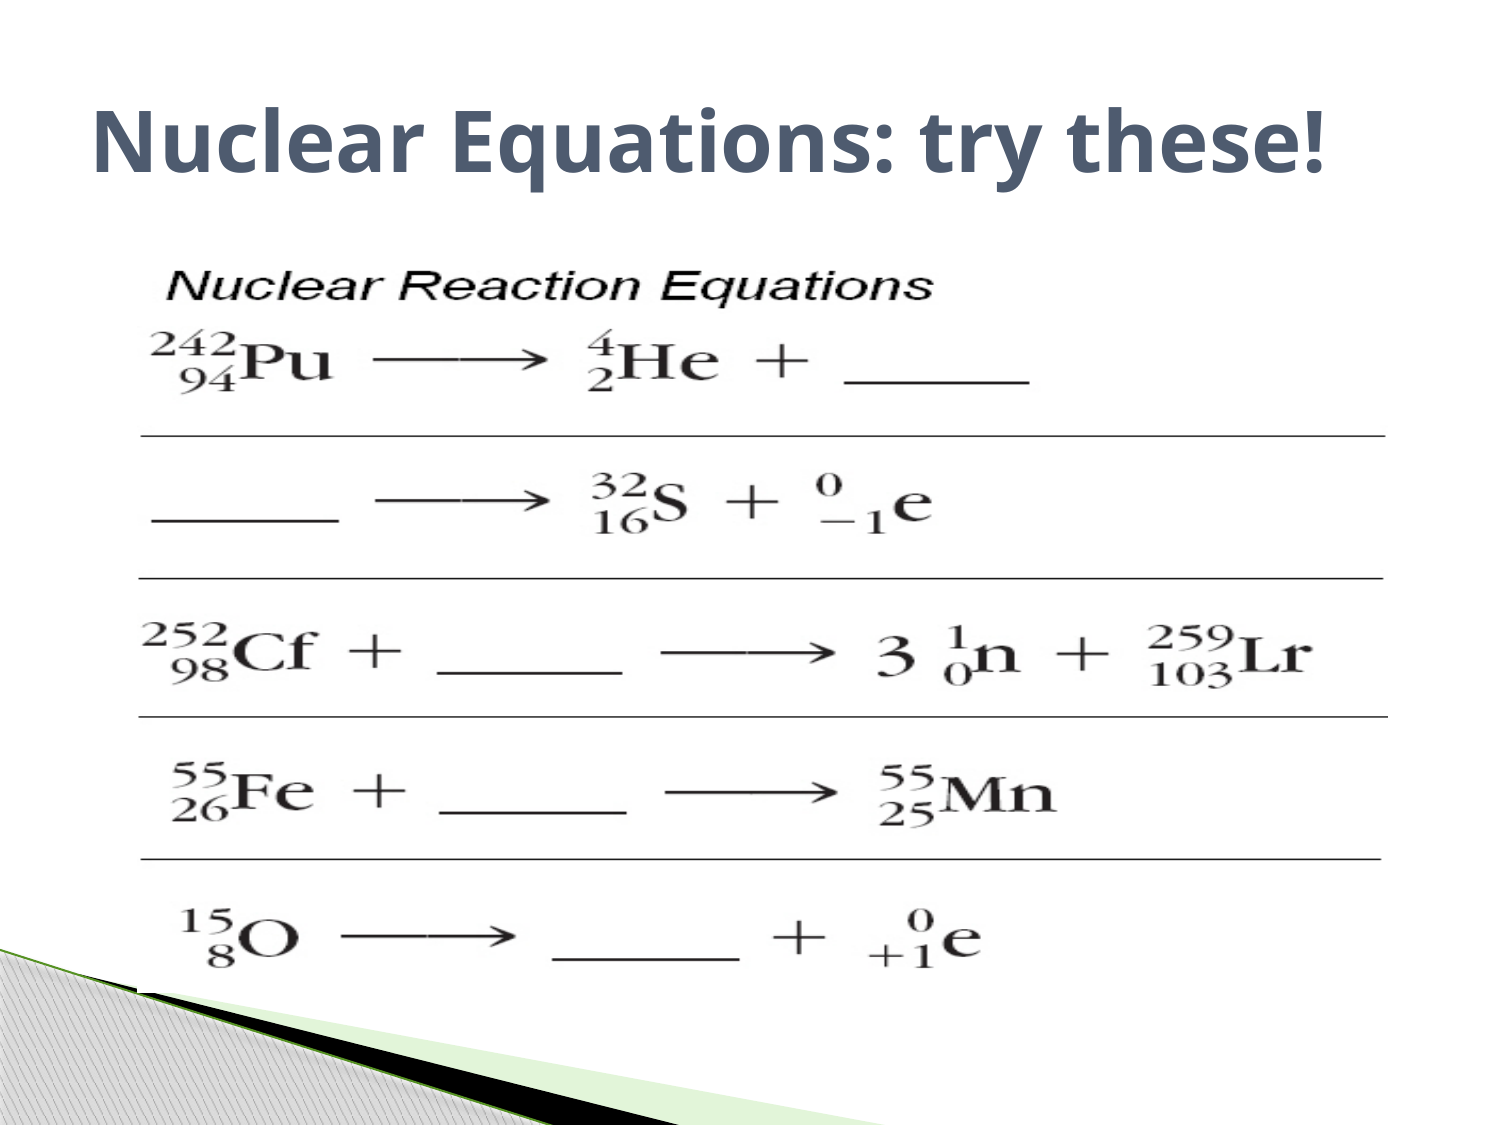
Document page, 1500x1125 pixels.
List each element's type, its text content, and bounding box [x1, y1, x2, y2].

title Nuclear Equations: try these! [75, 45, 1425, 233]
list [137, 249, 1388, 993]
